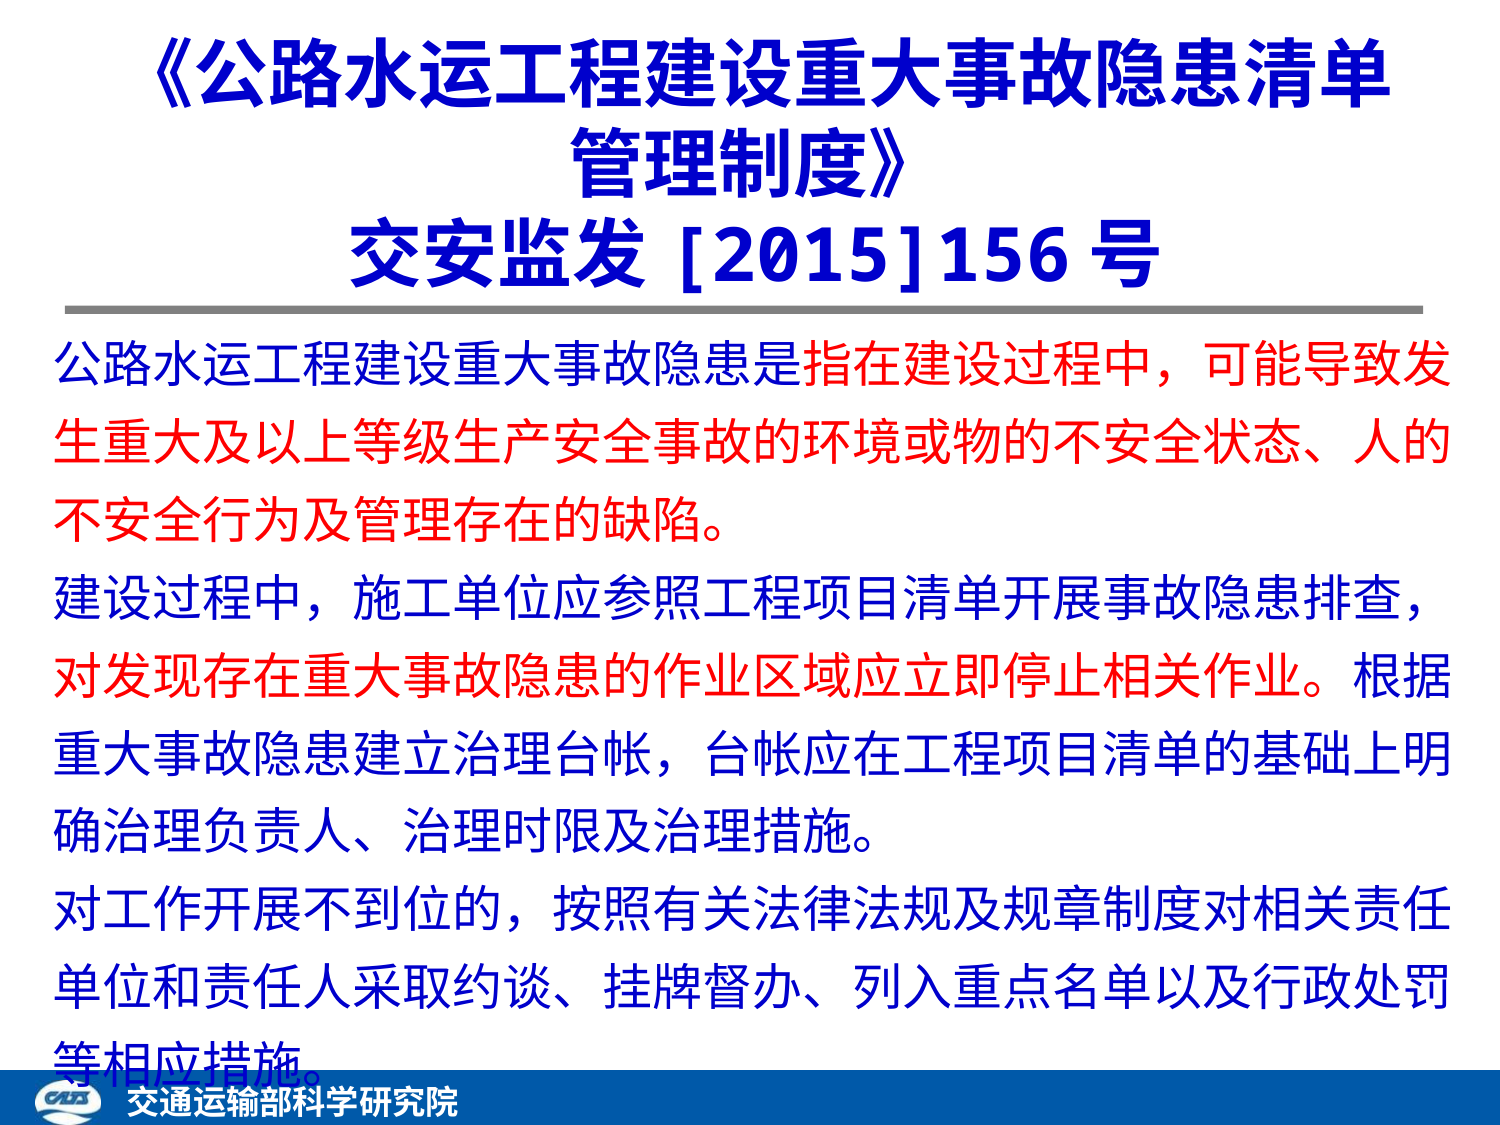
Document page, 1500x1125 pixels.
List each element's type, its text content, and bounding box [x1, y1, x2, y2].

text_box 公路水运工程建设重大事故隐患是指在建设过程中，可能导致发生重大及以上等级生产安全事故的环境或物的不安全状态、人的不安全行为及管理存在的缺陷。 建设过程中，施工单位应参照工程项目清单开展事故隐患排查，对发现存在重大事故隐患的作业区域应立即停止相关作业。根据重大事故隐患建立治理台帐，台帐应在工程项目清单的基础上明确治理负责人、治理时限及治理措施。 对工作开展不到位的，按照有关法律法规及规章制度对相关责任单位和责任人采取约谈、挂牌督办、列入重点名单以及行政处罚等相应措施。 [38, 306, 1500, 1102]
text_box 《公路水运工程建设重大事故隐患清单管理制度》 交安监发[2015]156号 [76, 19, 1436, 304]
picture [0, 1070, 1500, 1125]
